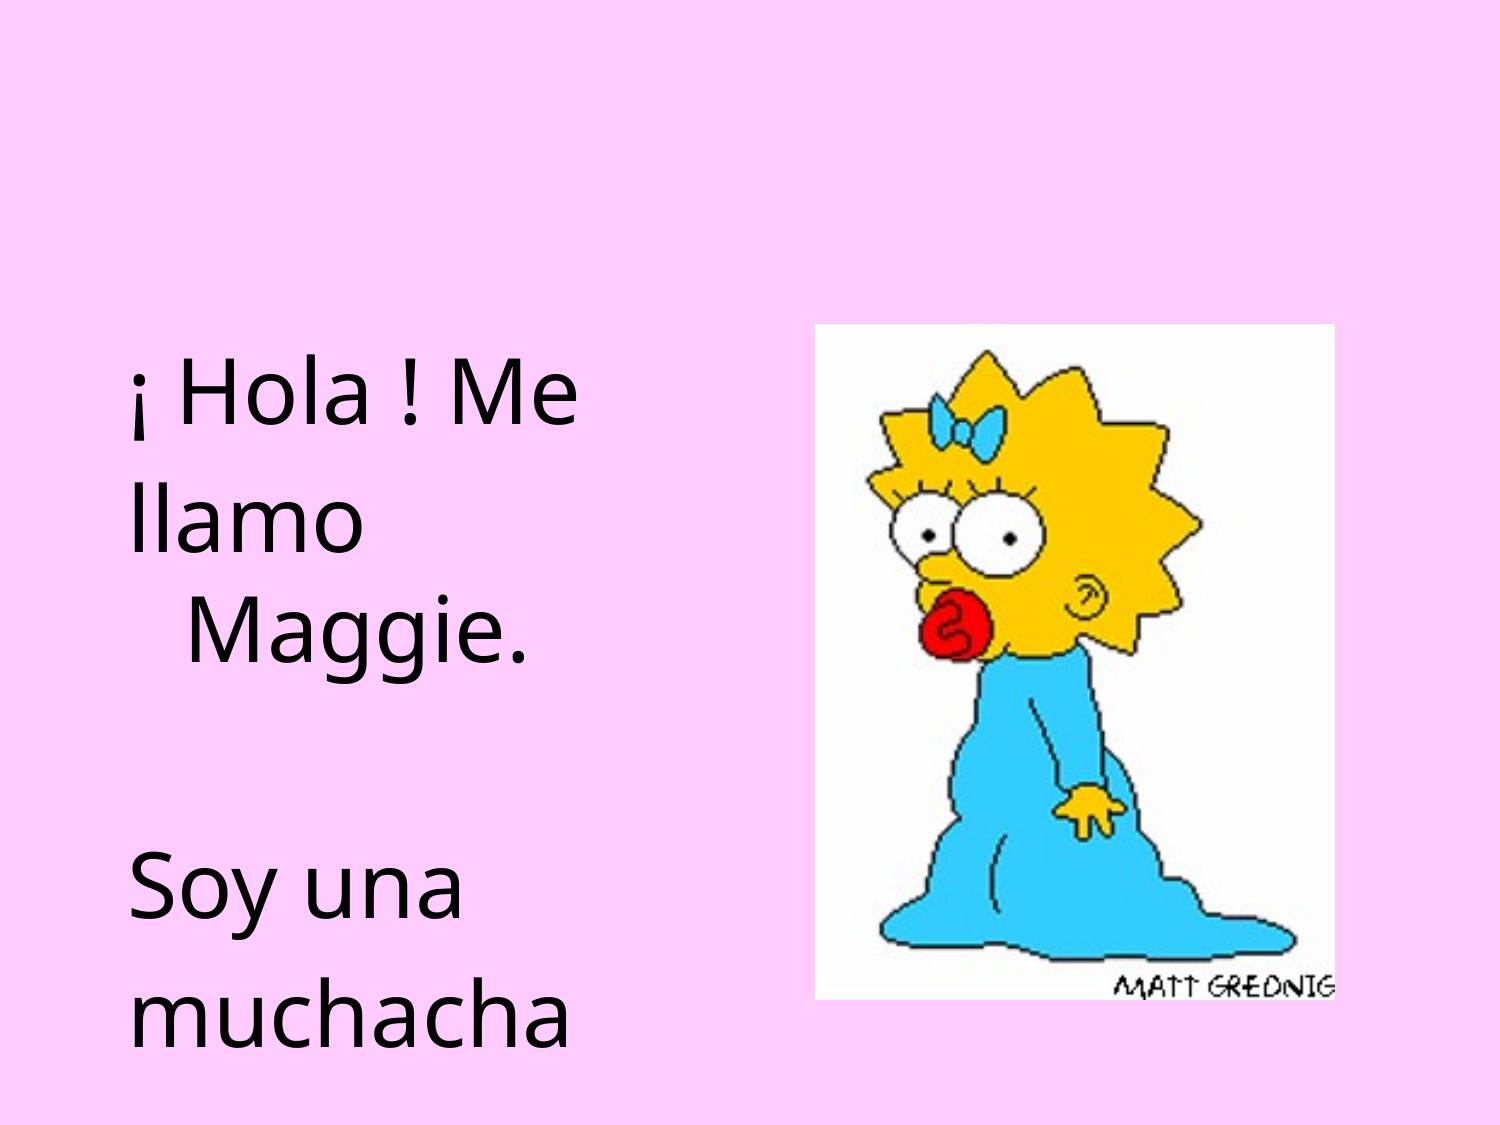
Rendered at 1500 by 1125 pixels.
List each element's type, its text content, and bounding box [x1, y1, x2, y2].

list ¡ Hola ! Me llamo Maggie. Soy una muchacha [112, 324, 738, 1001]
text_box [815, 324, 1335, 1001]
